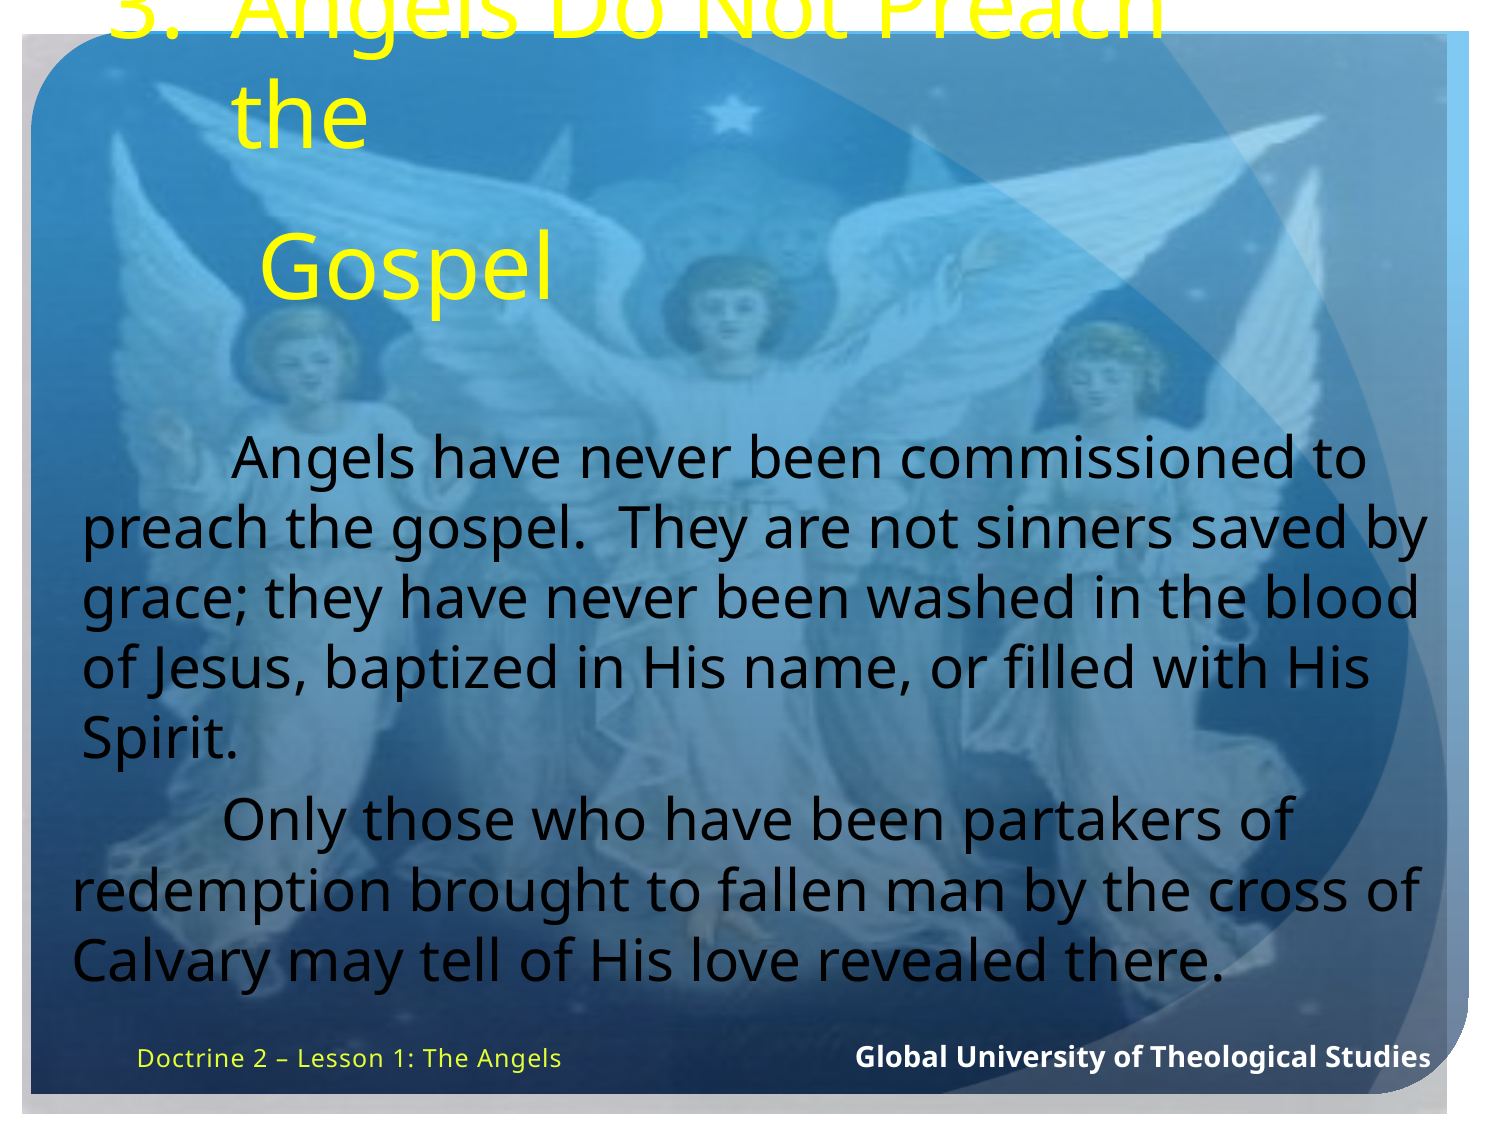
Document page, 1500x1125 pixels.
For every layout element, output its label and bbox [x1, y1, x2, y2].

picture [21, 30, 1473, 1114]
text_box [1447, 412, 1457, 778]
